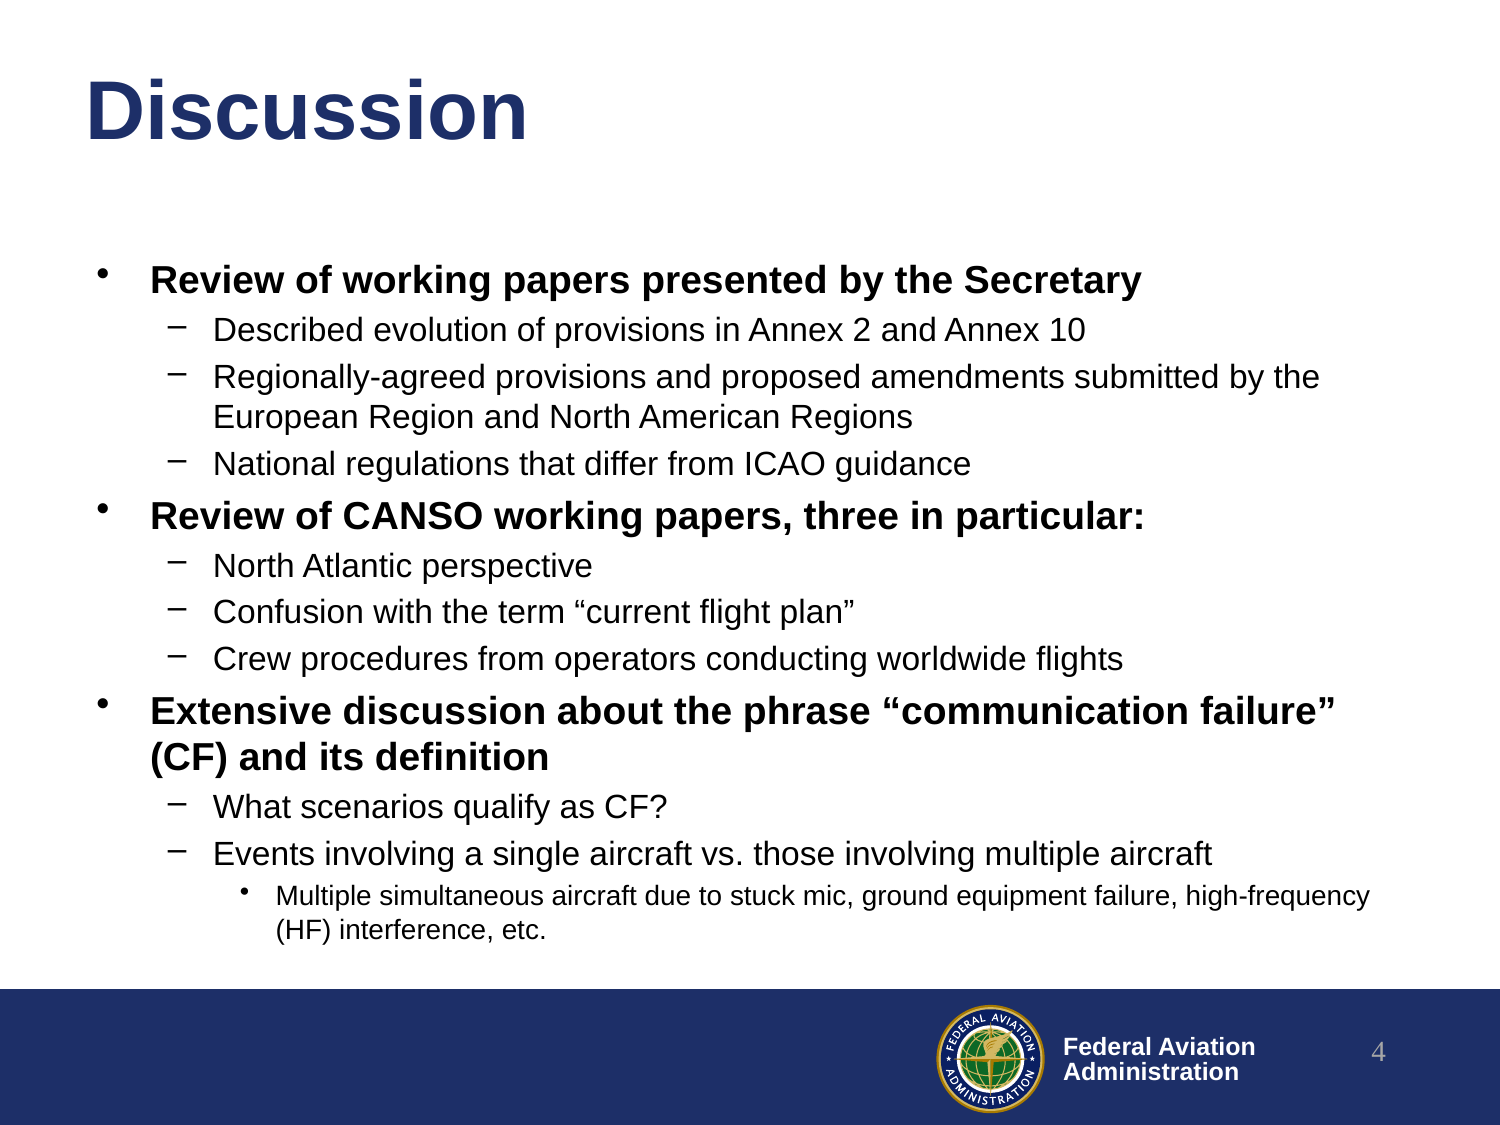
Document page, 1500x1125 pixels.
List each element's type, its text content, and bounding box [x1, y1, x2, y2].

slide_number 4 [1088, 1025, 1402, 1100]
list Review of working papers presented by the Secretary Described evolution of provisions in Annex 2 and Annex 10 Regionally-agreed provisions and proposed amendments submitted by the European Region and North American Regions National regulations that differ from ICAO guidance Review of CANSO working papers, three in particular: North Atlantic perspective Confusion with the term “current flight plan” Crew procedures from operators conducting worldwide flights Extensive discussion about the phrase “communication failure” (CF) and its definition What scenarios qualify as CF? Events involving a single aircraft vs. those involving multiple aircraft Multiple simultaneous aircraft due to stuck mic, ground equipment failure, high-frequency (HF) interference, etc. [81, 247, 1402, 968]
title Discussion [70, 56, 1461, 157]
